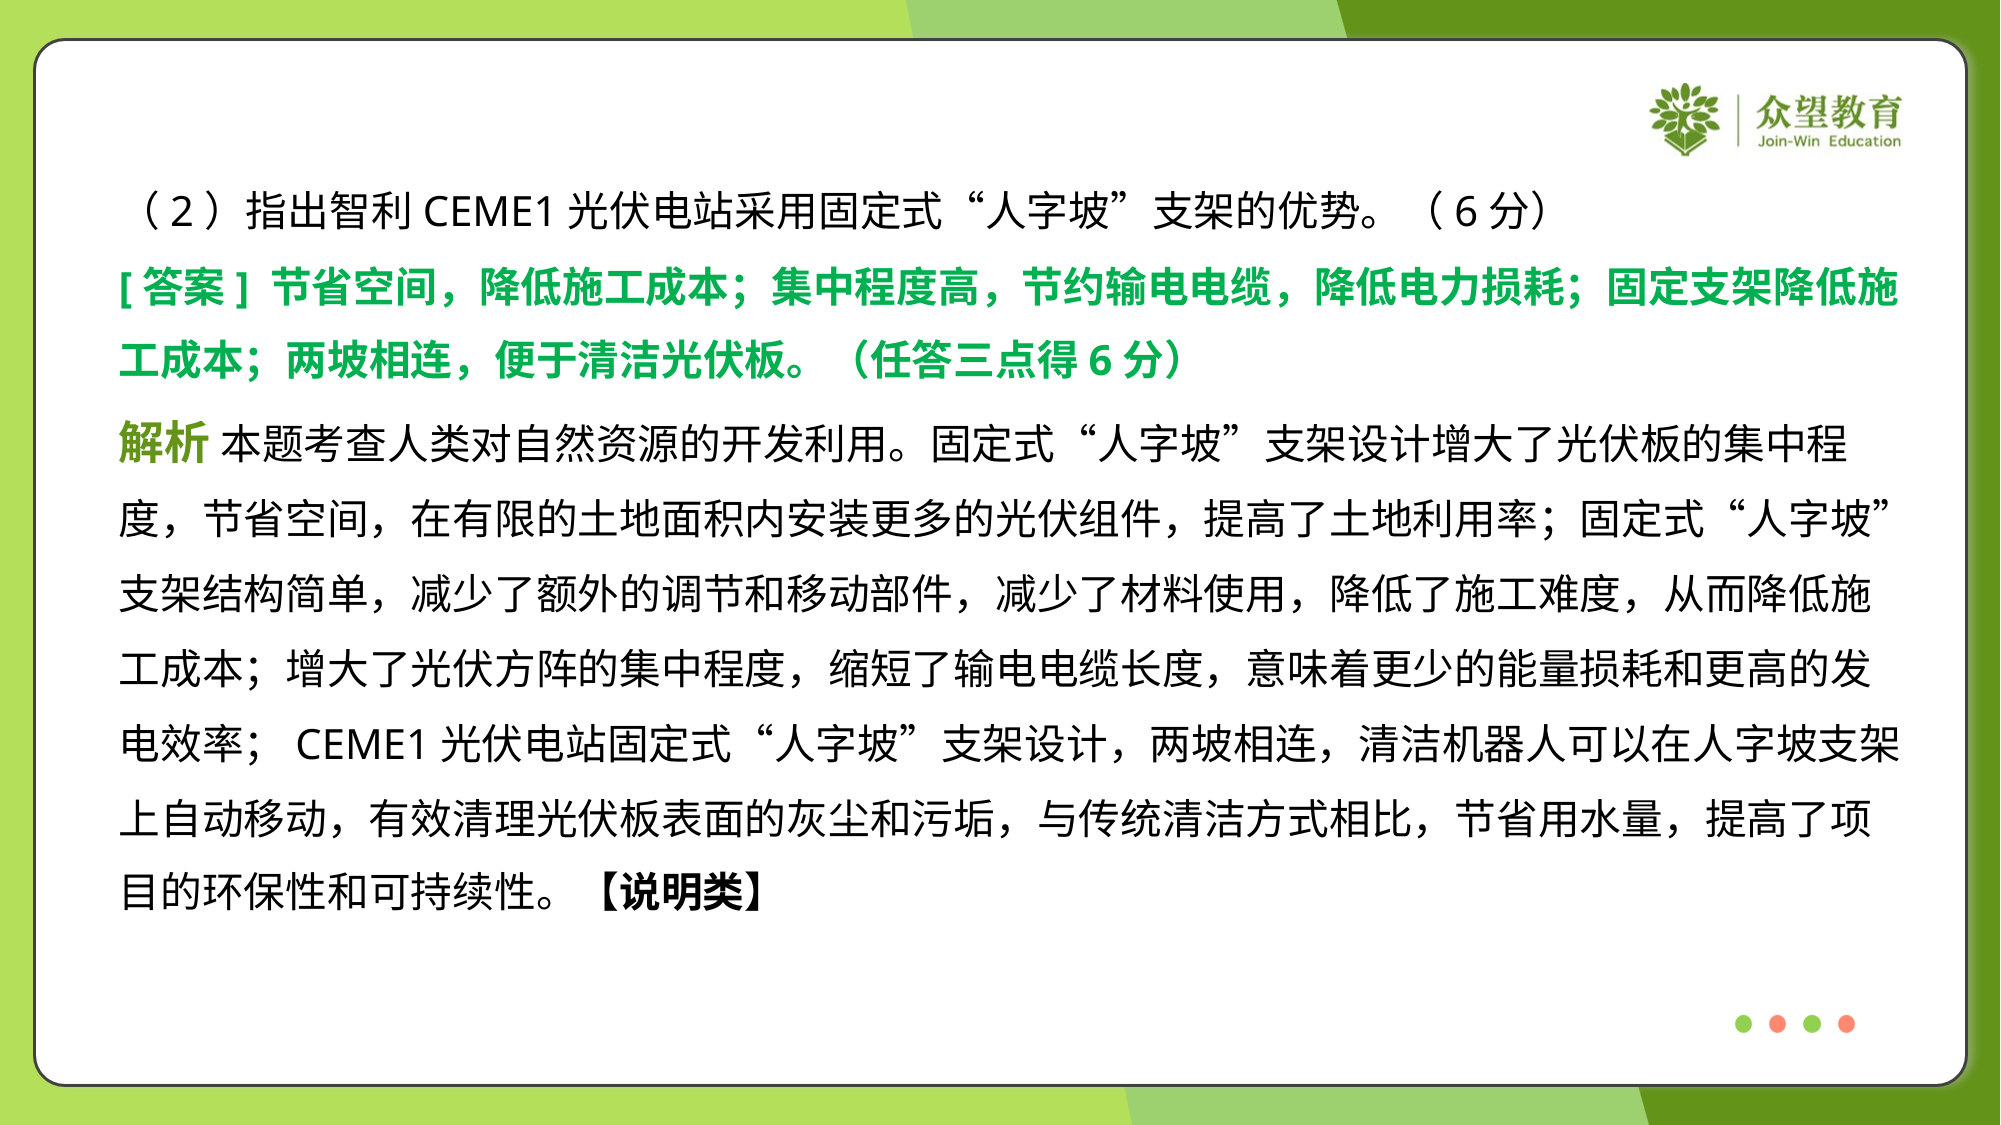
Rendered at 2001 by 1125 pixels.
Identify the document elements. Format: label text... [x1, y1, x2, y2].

text_box 解析 本题考查人类对自然资源的开发利用。固定式“人字坡”支架设计增大了光伏板的集中程 度，节省空间，在有限的土地面积内安装更多的光伏组件，提高了土地利用率；固定式“人字坡” 支架结构简单，减少了额外的调节和移动部件，减少了材料使用，降低了施工难度，从而降低施 工成本；增大了光伏方阵的集中程度，缩短了输电电缆长度，意味着更少的能量损耗和更高的发 电效率；CEME1光伏电站固定式“人字坡”支架设计，两坡相连，清洁机器人可以在人字坡支架 上自动移动，有效清理光伏板表面的灰尘和污垢，与传统清洁方式相比，节省用水量，提高了项 目的环保性和可持续性。【说明类】 [118, 391, 1883, 909]
picture [0, 0, 2000, 1125]
text_box [答案] 节省空间，降低施工成本；集中程度高，节约输电电缆，降低电力损耗；固定支架降低施 工成本；两坡相连，便于清洁光伏板。（任答三点得6分） [118, 235, 1883, 376]
text_box （2）指出智利CEME1光伏电站采用固定式“人字坡”支架的优势。（6分） [118, 159, 1883, 227]
